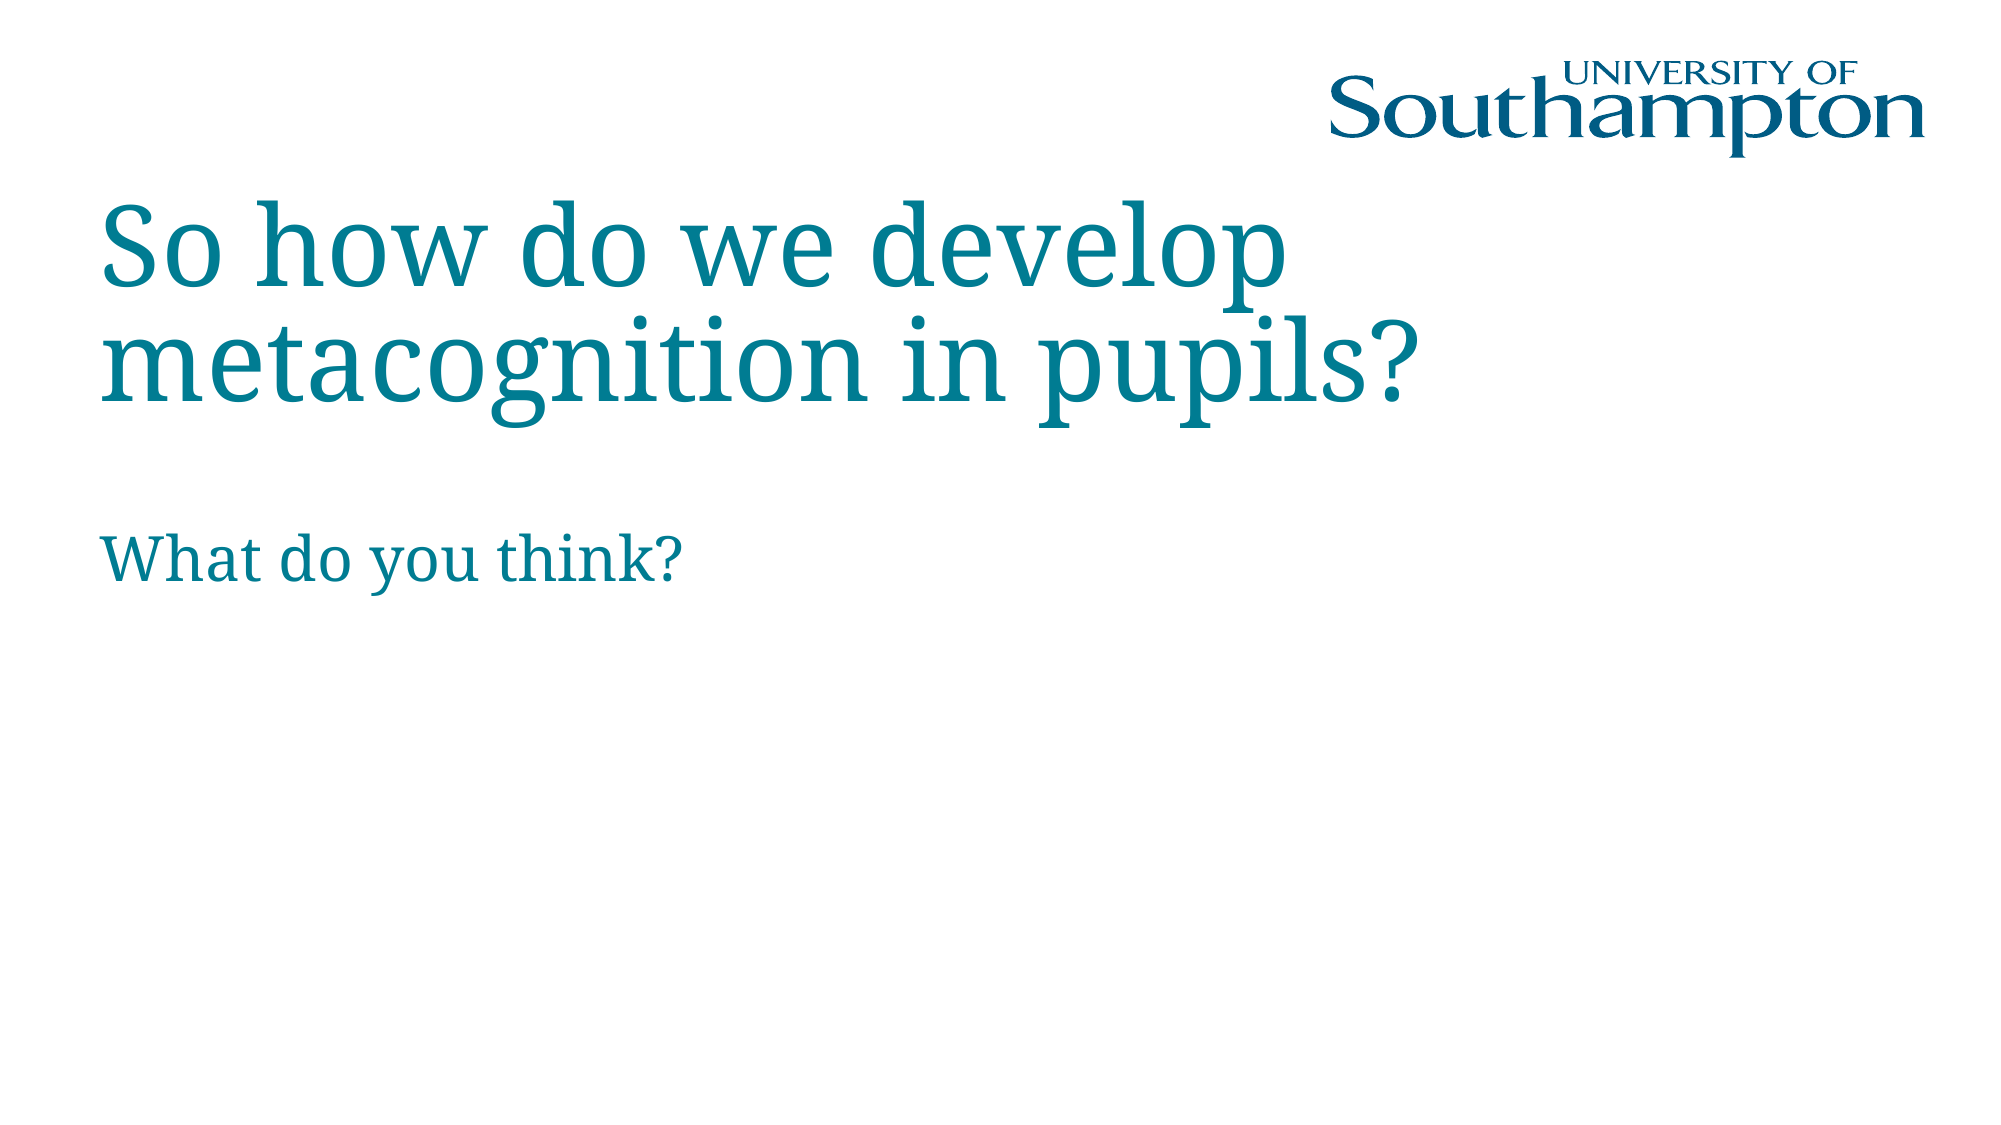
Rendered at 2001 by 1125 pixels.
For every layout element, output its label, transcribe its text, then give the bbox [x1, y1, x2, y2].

title So how do we develop metacognition in pupils? [99, 194, 1896, 313]
list What do you think? [99, 519, 1896, 1110]
